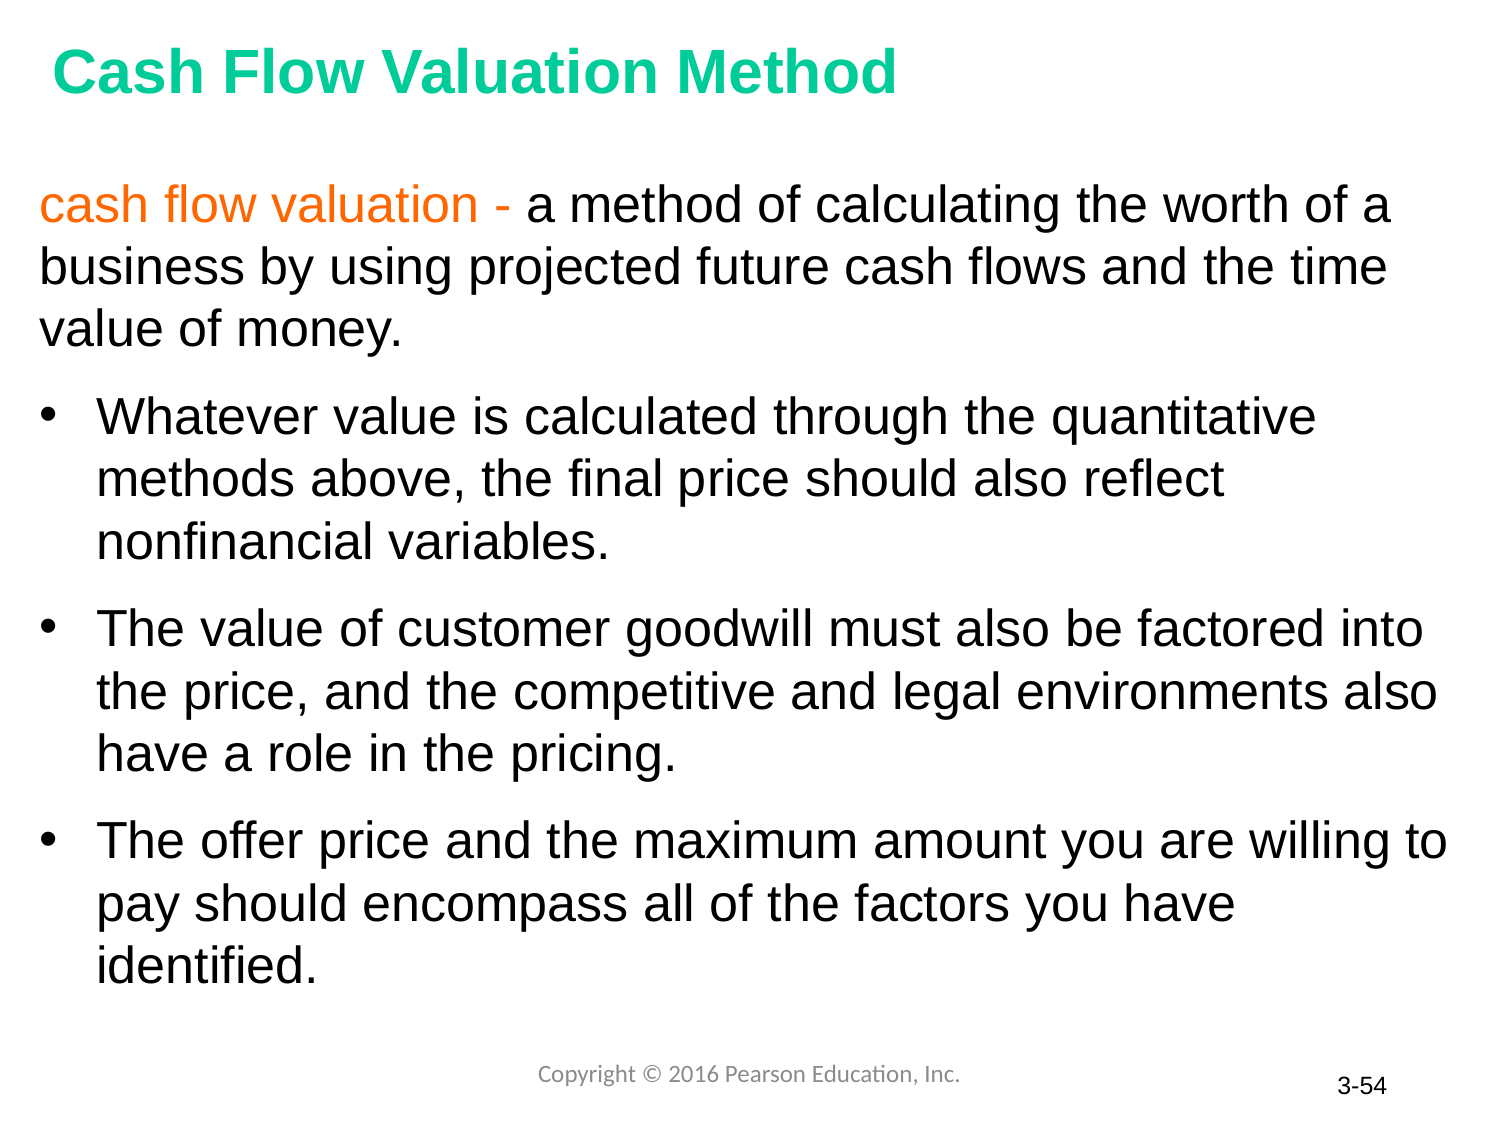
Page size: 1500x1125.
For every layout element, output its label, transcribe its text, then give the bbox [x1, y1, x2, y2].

footer Copyright © 2016 Pearson Education, Inc. [512, 1042, 988, 1103]
title Cash Flow Valuation Method [37, 0, 1388, 162]
list cash flow valuation - a method of calculating the worth of a business by using projected future cash flows and the time value of money. Whatever value is calculated through the quantitative methods above, the final price should also reflect nonfinancial variables. The value of customer goodwill must also be factored into the price, and the competitive and legal environments also have a role in the pricing. The offer price and the maximum amount you are willing to pay should encompass all of the factors you have identified. [24, 162, 1475, 1038]
